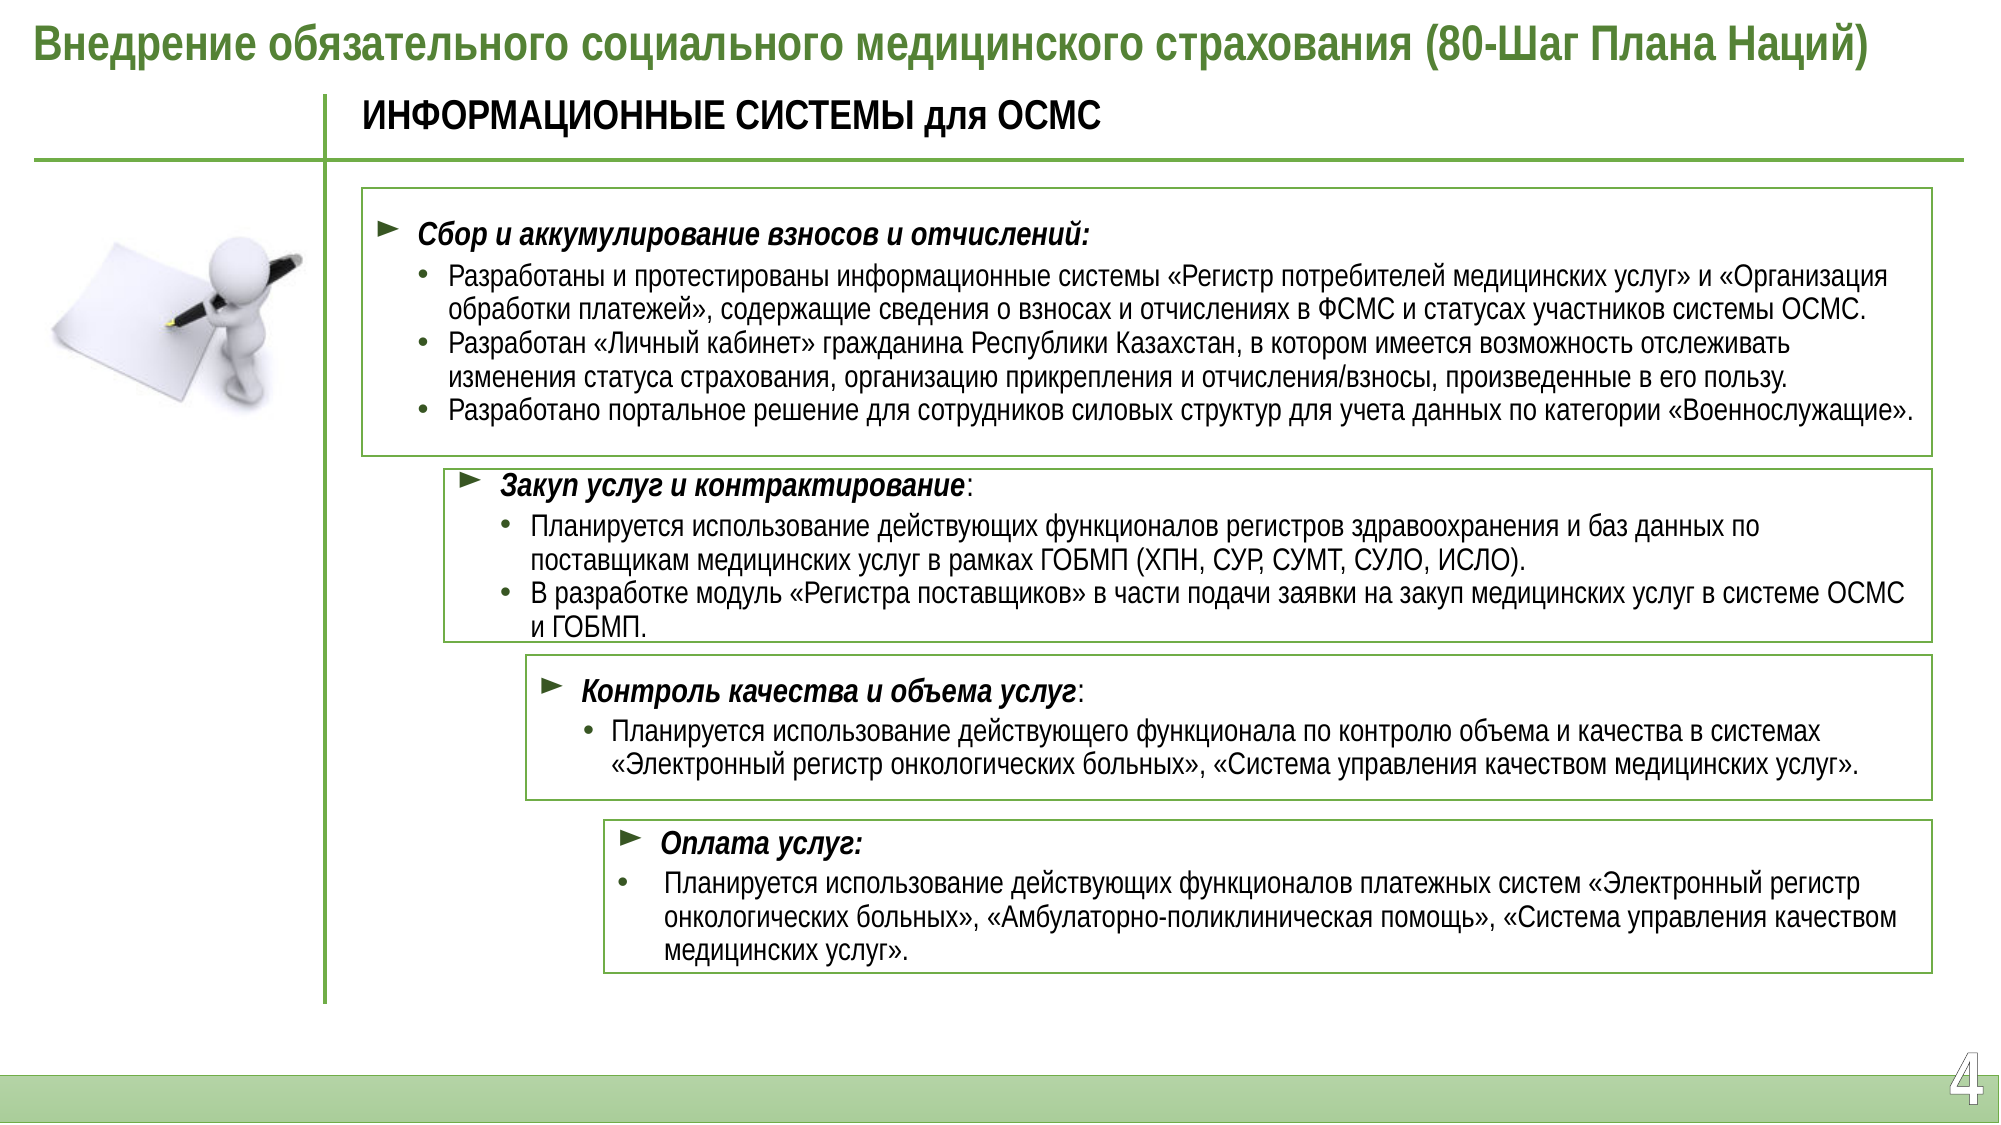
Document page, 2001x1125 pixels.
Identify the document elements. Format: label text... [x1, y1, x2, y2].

text_box Закуп услуг и контрактирование: Планируется использование действующих функционалов регистров здравоохранения и баз данных по поставщикам медицинских услуг в рамках ГОБМП (ХПН, СУР, СУМТ, СУЛО, ИСЛО). В разработке модуль «Регистра поставщиков» в части подачи заявки на закуп медицинских услуг в системе ОСМС и ГОБМП. [443, 468, 1933, 643]
text_box ИНФОРМАЦИОННЫЕ СИСТЕМЫ для ОСМС [347, 80, 1850, 146]
text_box Оплата услуг: Планируется использование действующих функционалов платежных систем «Электронный регистр онкологических больных», «Амбулаторно-поликлиническая помощь», «Система управления качеством медицинских услуг». [603, 819, 1933, 974]
text_box Контроль качества и объема услуг: Планируется использование действующего функционала по контролю объема и качества в системах «Электронный регистр онкологических больных», «Система управления качеством медицинских услуг». [525, 654, 1933, 801]
text_box Внедрение обязательного социального медицинского страхования (80-Шаг Плана Наций) [18, 2, 1980, 78]
text_box [0, 1075, 1999, 1123]
picture [34, 202, 323, 444]
text_box Сбор и аккумулирование взносов и отчислений: Разработаны и протестированы информационные системы «Регистр потребителей медицинских услуг» и «Организация обработки платежей», содержащие сведения о взносах и отчислениях в ФСМС и статусах участников системы ОСМС. Разработан «Личный кабинет» гражданина Республики Казахстан, в котором имеется возможность отслеживать изменения статуса страхования, организацию прикрепления и отчисления/взносы, произведенные в его пользу. Разработано портальное решение для сотрудников силовых структур для учета данных по категории «Военнослужащие». [361, 187, 1933, 457]
slide_number 4 [1913, 1044, 1999, 1105]
